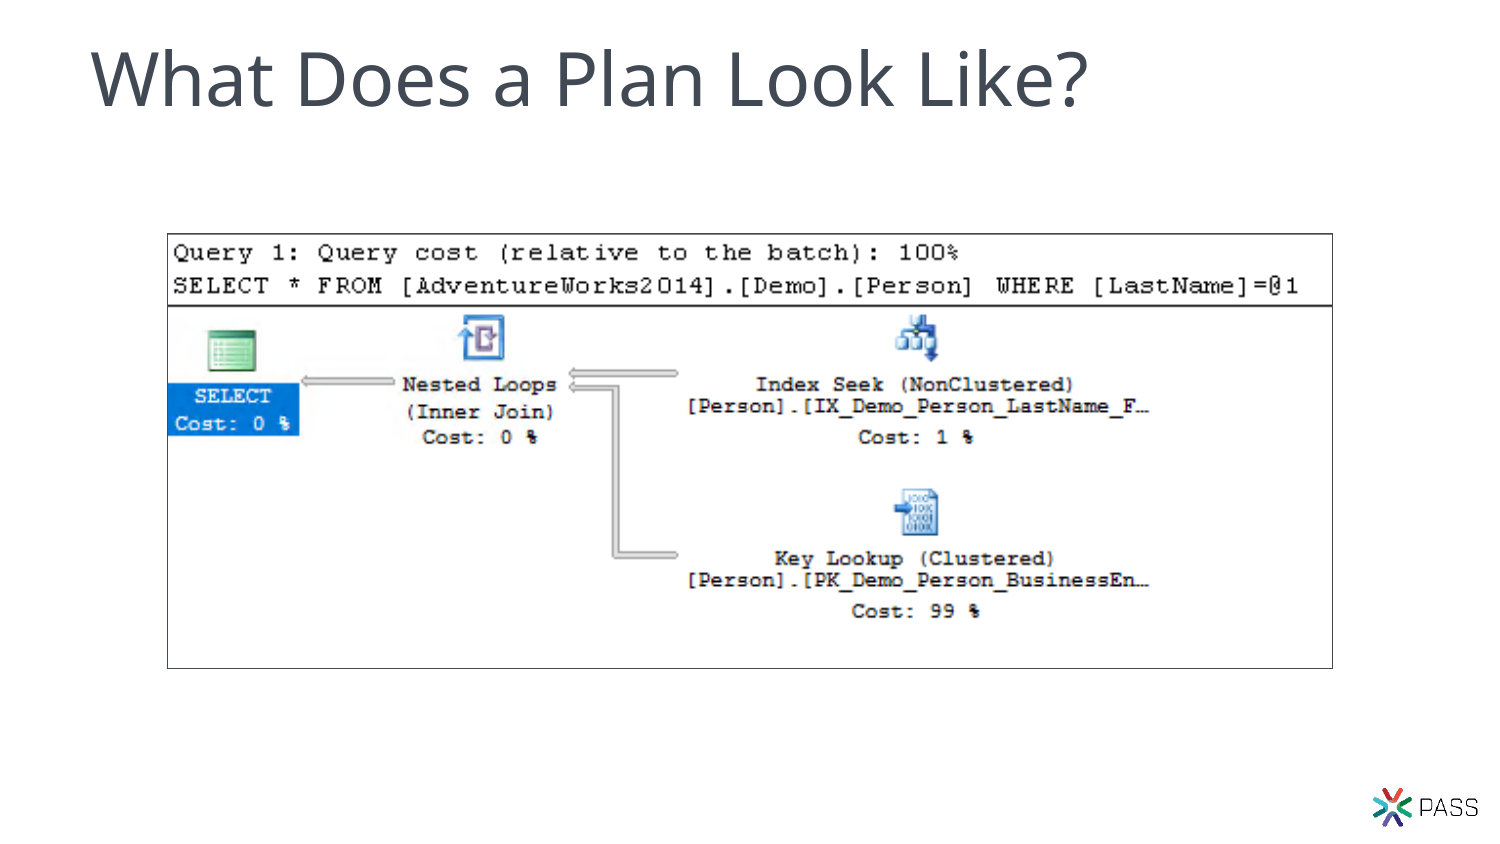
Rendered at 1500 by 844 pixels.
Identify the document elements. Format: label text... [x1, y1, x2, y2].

picture [1371, 785, 1479, 829]
title What Does a Plan Look Like? [75, 41, 1425, 142]
picture [167, 233, 1333, 669]
